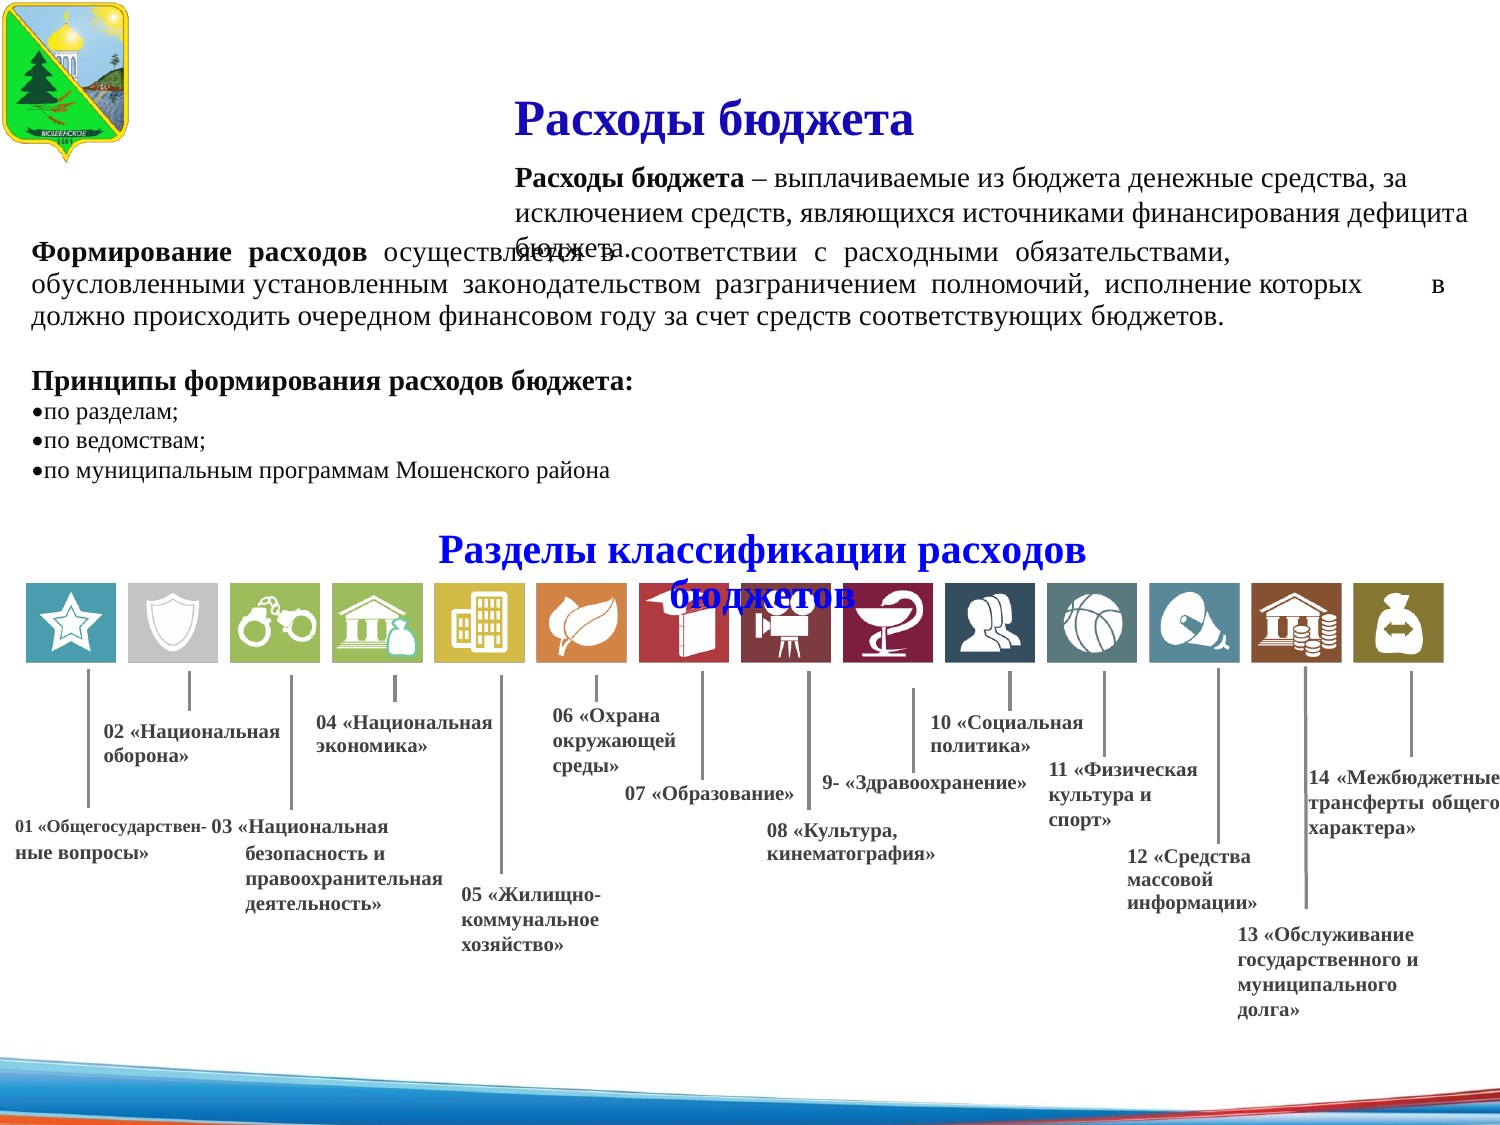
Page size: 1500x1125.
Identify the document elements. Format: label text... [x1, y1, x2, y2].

text_box 05 «Жилищно- коммунальное хозяйство» [459, 882, 609, 957]
text_box 9- «Здравоохранение» [820, 770, 1043, 821]
text_box 14 «Межбюджетные [1306, 765, 1500, 790]
text_box [0, 562, 1453, 667]
text_box в [1429, 266, 1452, 301]
text_box безопасность и правоохранительная деятельность» [243, 841, 448, 917]
text_box 07 «Образование» [622, 780, 797, 806]
text_box 10 «Социальная политика» [928, 709, 1089, 760]
text_box 13 «Обслуживание государственного и муниципального долга» [1235, 922, 1425, 1023]
text_box [0, 1035, 1500, 1125]
text_box 11 «Физическая культура и спорт» [1046, 756, 1205, 832]
text_box Расходы бюджета Расходы бюджета – выплачиваемые из бюджета денежные средства, за исключением средств, являющихся источниками финансирования дефицита бюджета. [23, 93, 1500, 469]
text_box Принципы формирования расходов бюджета: •по разделам; •по ведомствам; •по муниципальным программам Мошенского района [29, 364, 646, 488]
text_box 06 «Охрана окружающей среды» [550, 702, 681, 778]
text_box 12 «Средства массовой информации» [1124, 843, 1283, 919]
text_box 02 «Национальная оборона» [101, 719, 283, 770]
text_box трансферты общего [1306, 790, 1500, 816]
text_box характера» [1306, 815, 1421, 841]
text_box Формирование расходов осуществляется в соответствии с расходными обязательствами, обусловленными установленным законодательством разграничением полномочий, исполнение которых должно происходить очередном финансовом году за счет средств соответствующих бюджетов. [29, 235, 1452, 340]
text_box 01 «Общегосударствен- 03 «Национальная [12, 815, 418, 842]
picture [0, 0, 131, 165]
text_box 08 «Культура, кинематография» [764, 817, 943, 868]
text_box Разделы классификации расходов бюджетов [339, 527, 1184, 574]
text_box 04 «Национальная экономика» [314, 709, 498, 760]
text_box [29, 266, 1027, 332]
text_box ные вопросы» [12, 840, 153, 866]
